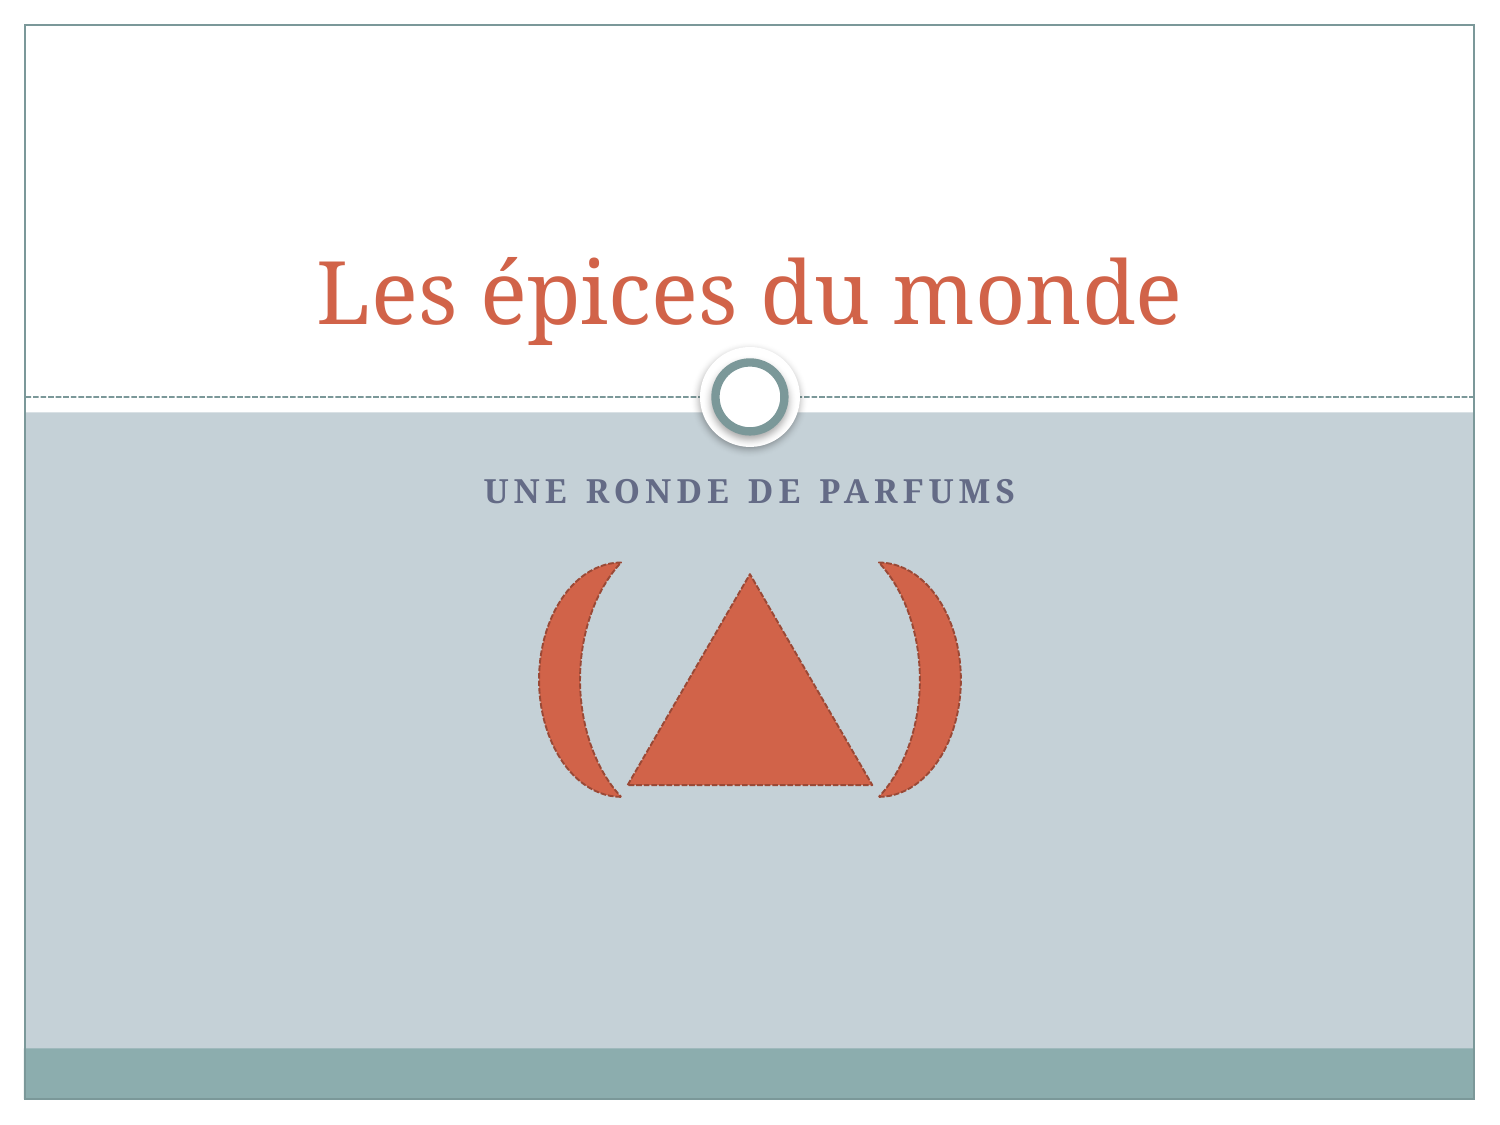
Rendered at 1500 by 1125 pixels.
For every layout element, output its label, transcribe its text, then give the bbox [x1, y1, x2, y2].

subtitle Une ronde de parfums [225, 462, 1275, 750]
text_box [538, 562, 962, 798]
title Les épices du monde [112, 62, 1388, 350]
